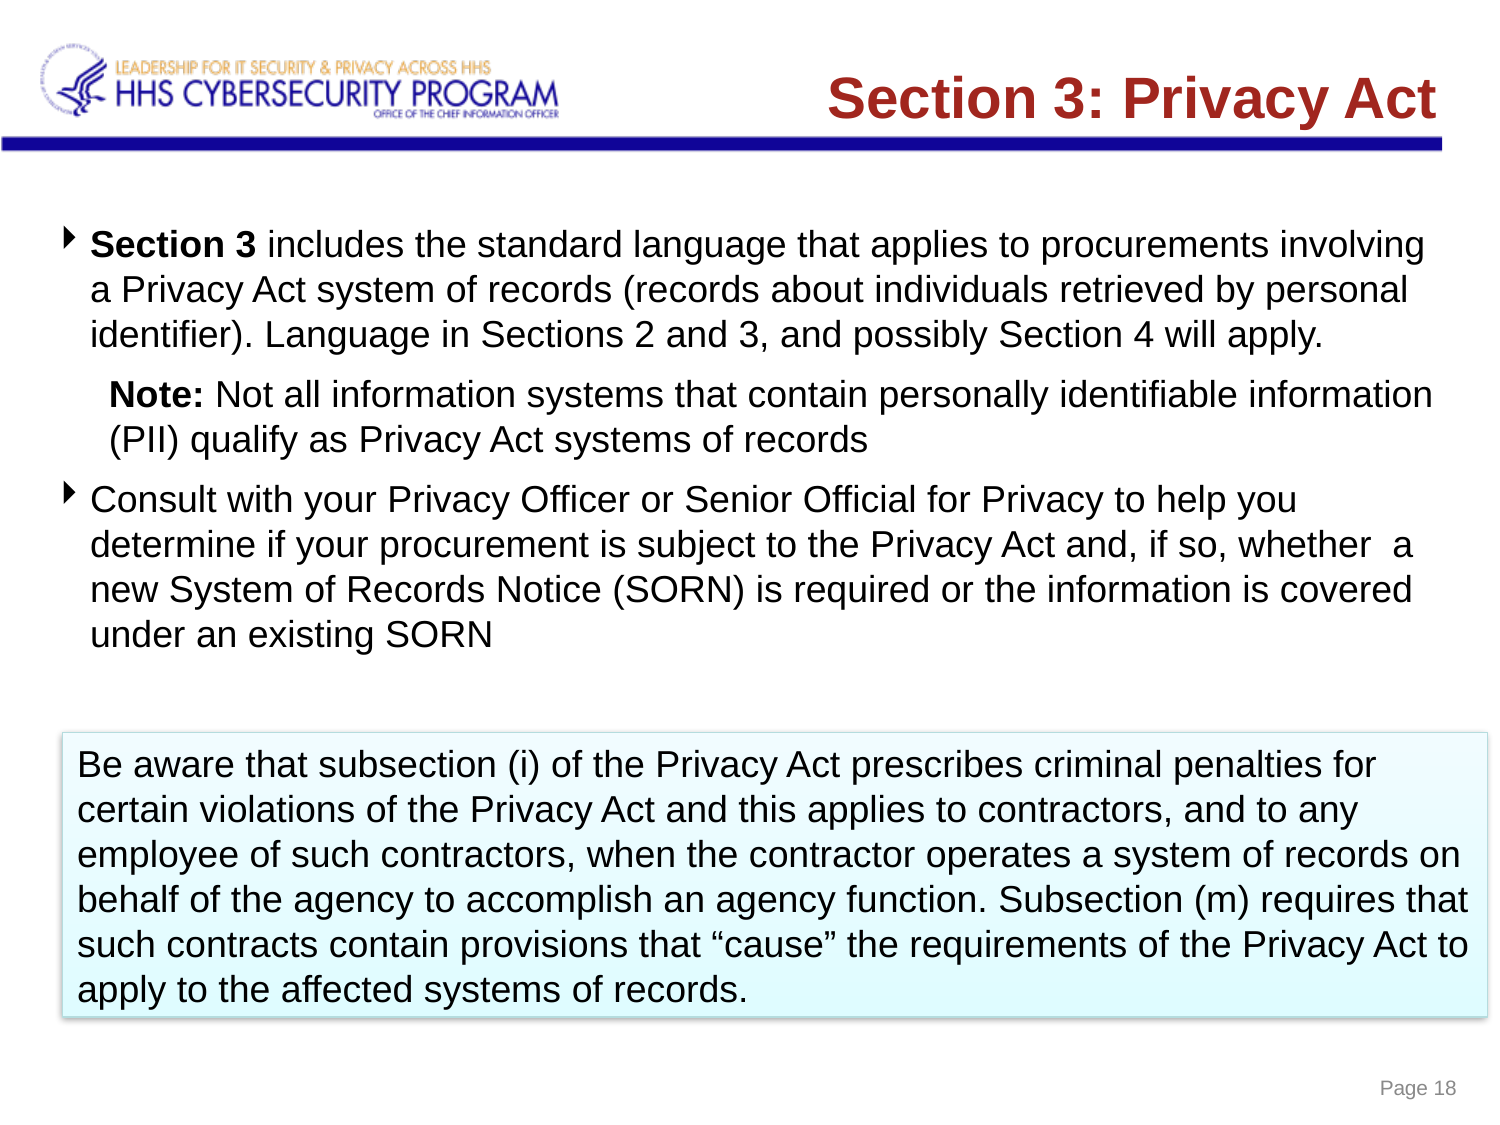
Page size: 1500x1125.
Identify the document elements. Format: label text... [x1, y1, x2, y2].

slide_number Page 18 [1121, 1065, 1472, 1110]
list Section 3 includes the standard language that applies to procurements involving a Privacy Act system of records (records about individuals retrieved by personal identifier). Language in Sections 2 and 3, and possibly Section 4 will apply. Note: Not all information systems that contain personally identifiable information (PII) qualify as Privacy Act systems of records Consult with your Privacy Officer or Senior Official for Privacy to help you determine if your procurement is subject to the Privacy Act and, if so, whether a new System of Records Notice (SORN) is required or the information is covered under an existing SORN [37, 212, 1451, 688]
text_box Be aware that subsection (i) of the Privacy Act prescribes criminal penalties for certain violations of the Privacy Act and this applies to contractors, and to any employee of such contractors, when the contractor operates a system of records on behalf of the agency to accomplish an agency function. Subsection (m) requires that such contracts contain provisions that “cause” the requirements of the Privacy Act to apply to the affected systems of records. [62, 732, 1488, 1018]
title Section 3: Privacy Act [812, 12, 1463, 138]
picture [0, 0, 1443, 234]
